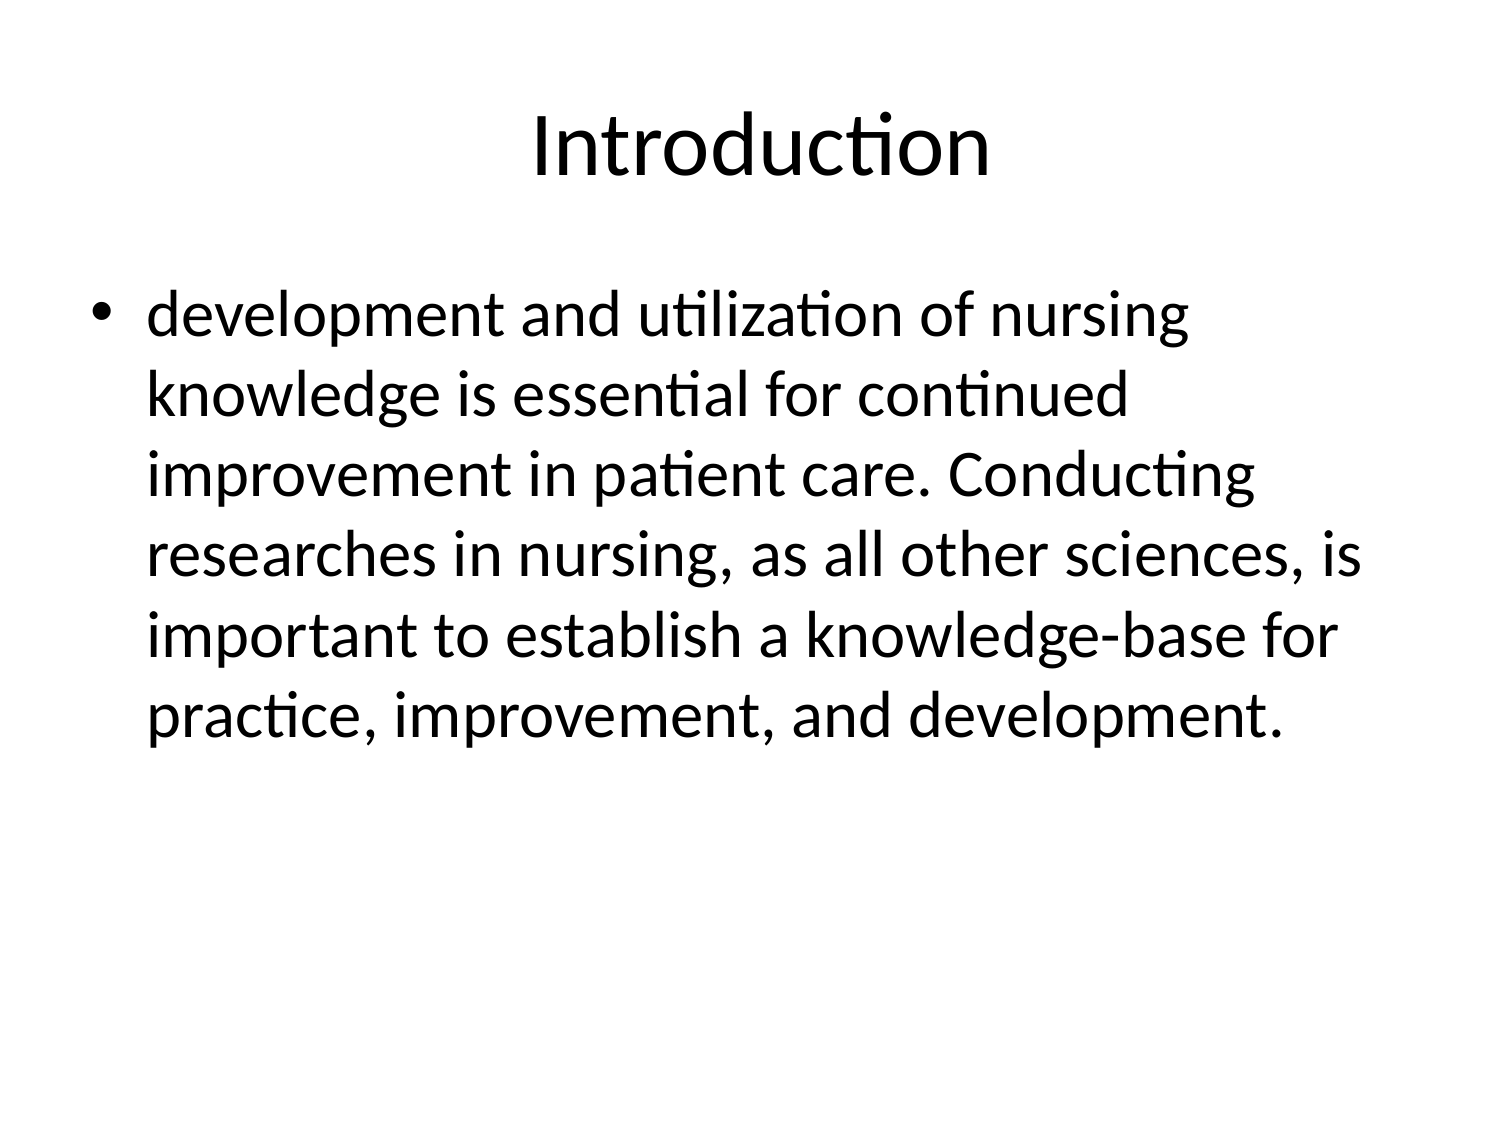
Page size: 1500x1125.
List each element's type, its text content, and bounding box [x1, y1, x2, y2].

list development and utilization of nursing knowledge is essential for continued improvement in patient care. Conducting researches in nursing, as all other sciences, is important to establish a knowledge-base for practice, improvement, and development. [75, 262, 1425, 1005]
title Introduction [75, 45, 1425, 233]
